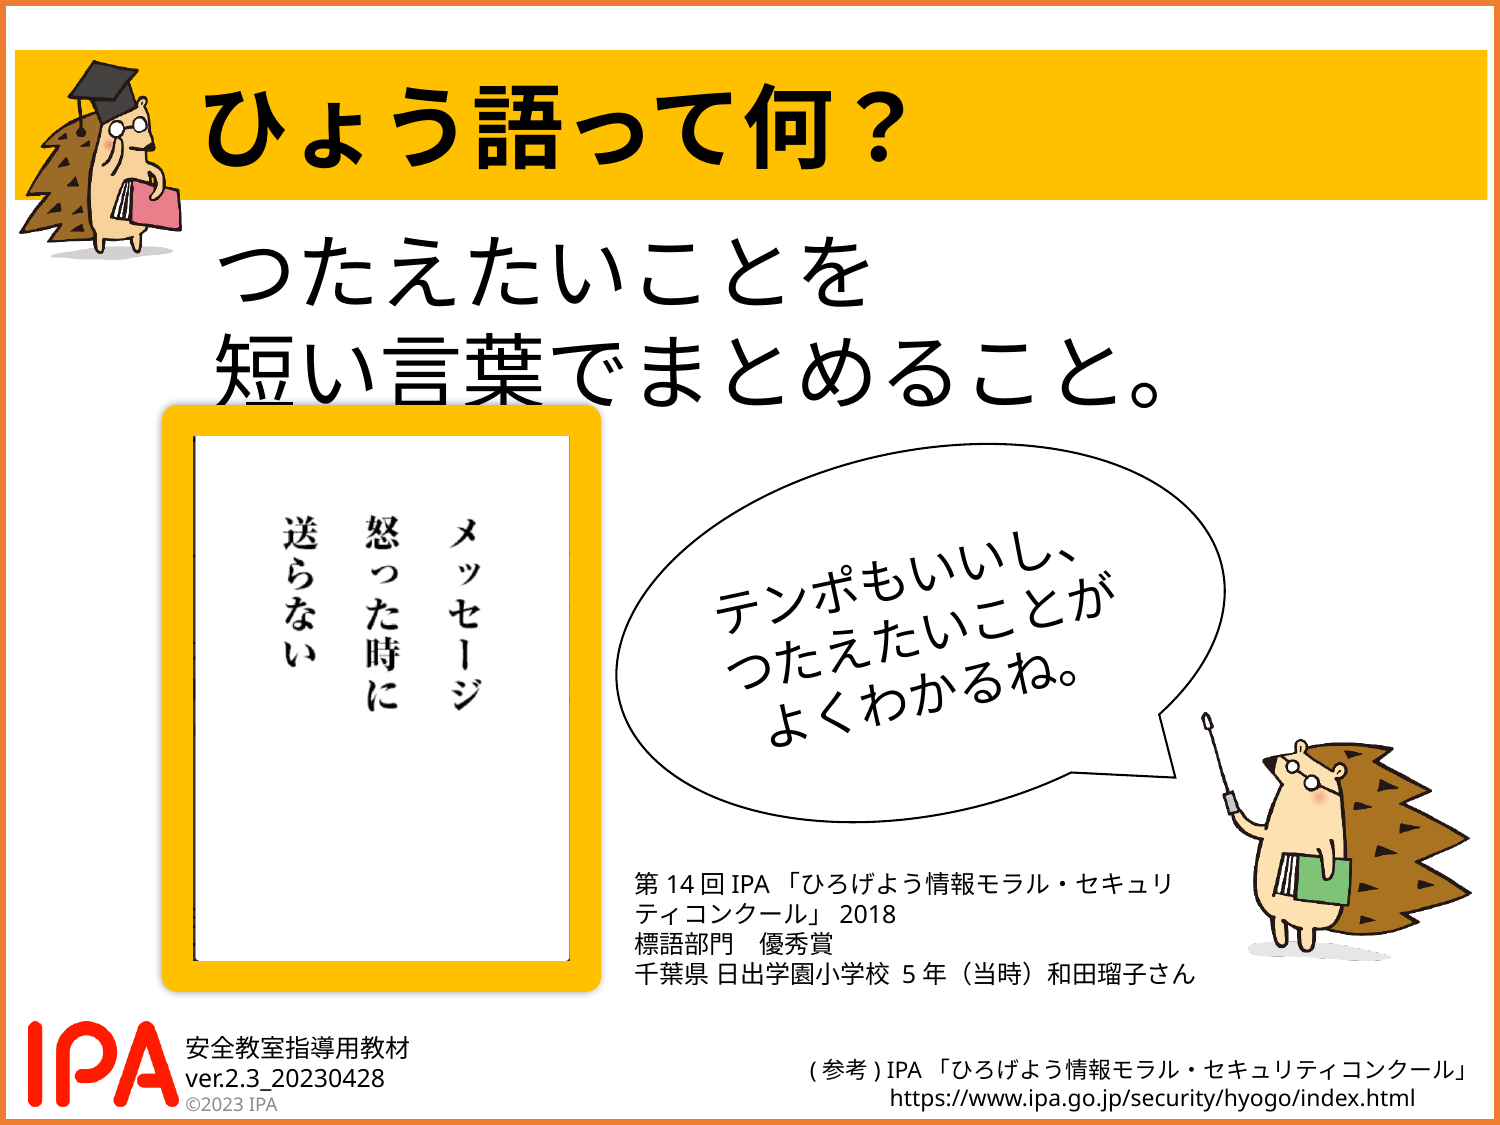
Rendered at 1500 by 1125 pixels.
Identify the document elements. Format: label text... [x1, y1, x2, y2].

title ひょう語って何？ [182, 73, 1488, 190]
text_box 第14回IPA「ひろげよう情報モラル・セキュリティコンクール」2018 標語部門 優秀賞 千葉県 日出学園小学校 5年（当時）和田瑠子さん [620, 861, 1221, 1026]
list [1201, 712, 1472, 961]
text_box つたえたいことを 短い言葉でまとめること。 [198, 212, 1472, 428]
picture [28, 1021, 179, 1107]
picture [19, 60, 182, 260]
picture [193, 436, 570, 961]
text_box (参考) IPA「ひろげよう情報モラル・セキュリティコンクール」 https://www.ipa.go.jp/security/hyogo/index.html [795, 1048, 1500, 1119]
text_box テンポもいいし、 つたえたいことが よくわかるね。 [615, 442, 1226, 824]
